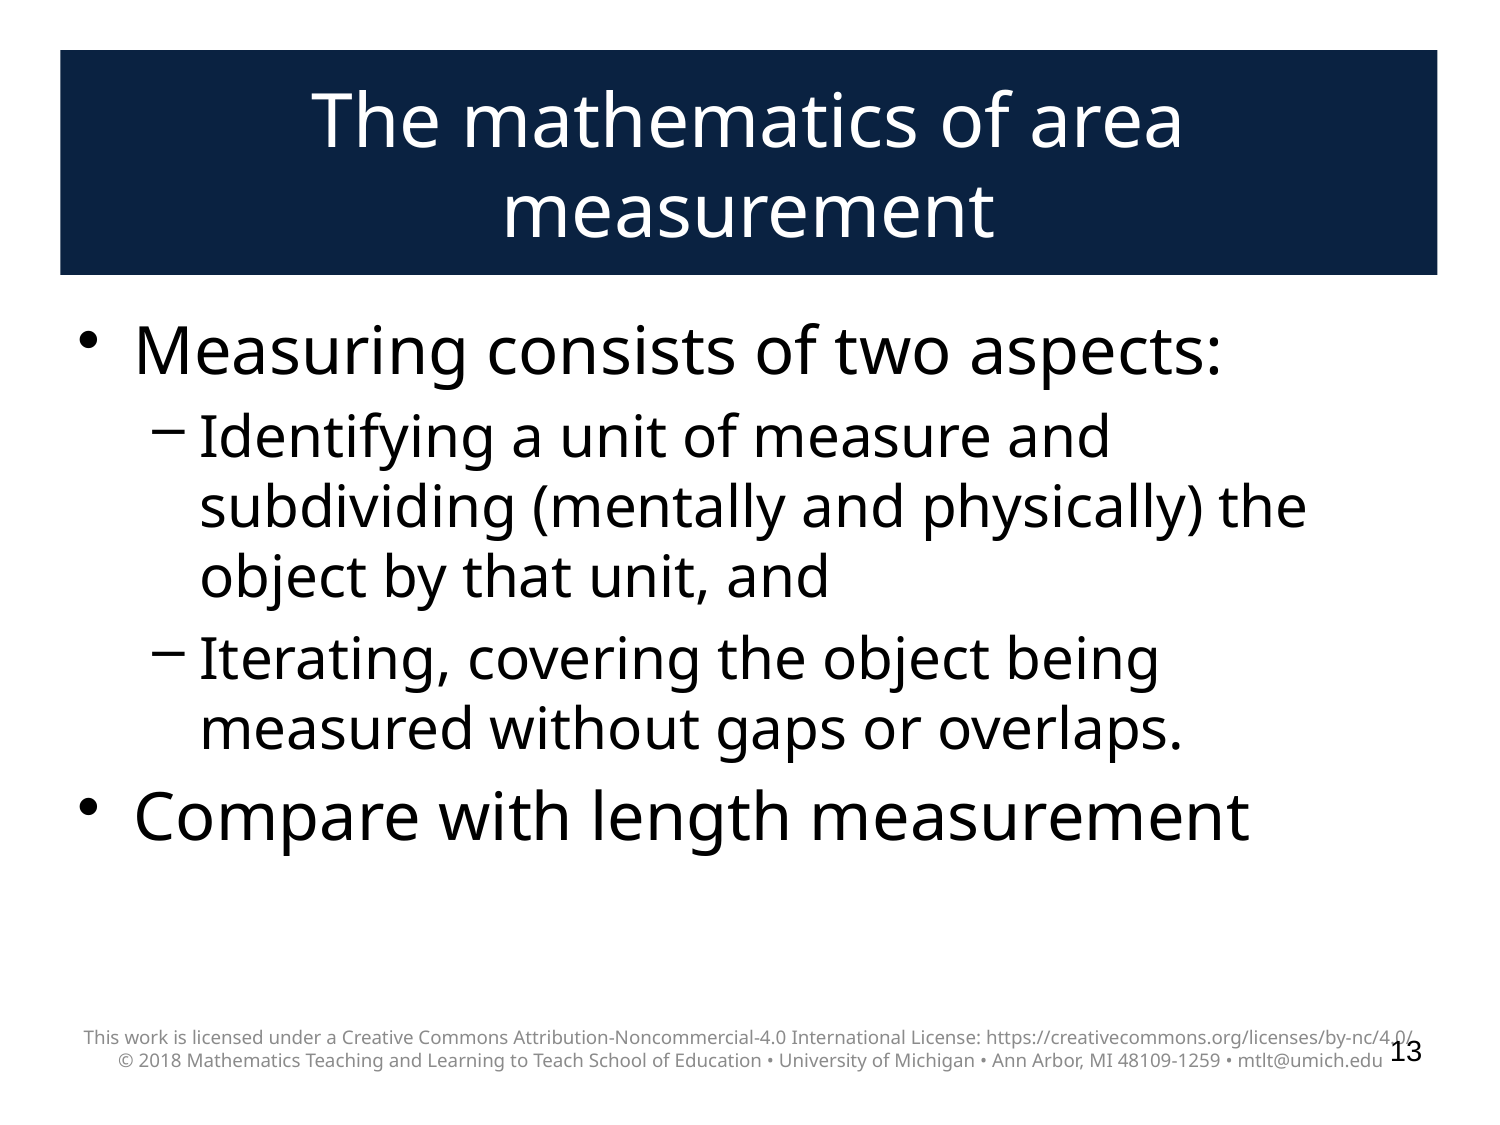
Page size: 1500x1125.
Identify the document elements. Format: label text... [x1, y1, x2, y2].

footer This work is licensed under a Creative Commons Attribution-Noncommercial-4.0 International License: https://creativecommons.org/licenses/by-nc/4.0/ © 2018 Mathematics Teaching and Learning to Teach School of Education • University of Michigan • Ann Arbor, MI 48109-1259 • mtlt@umich.edu [62, 1009, 1438, 1088]
title The mathematics of area measurement [60, 50, 1438, 275]
slide_number 13 [1337, 1024, 1438, 1088]
list Measuring consists of two aspects: Identifying a unit of measure and subdividing (mentally and physically) the object by that unit, and Iterating, covering the object being measured without gaps or overlaps. Compare with length measurement [62, 299, 1438, 1005]
